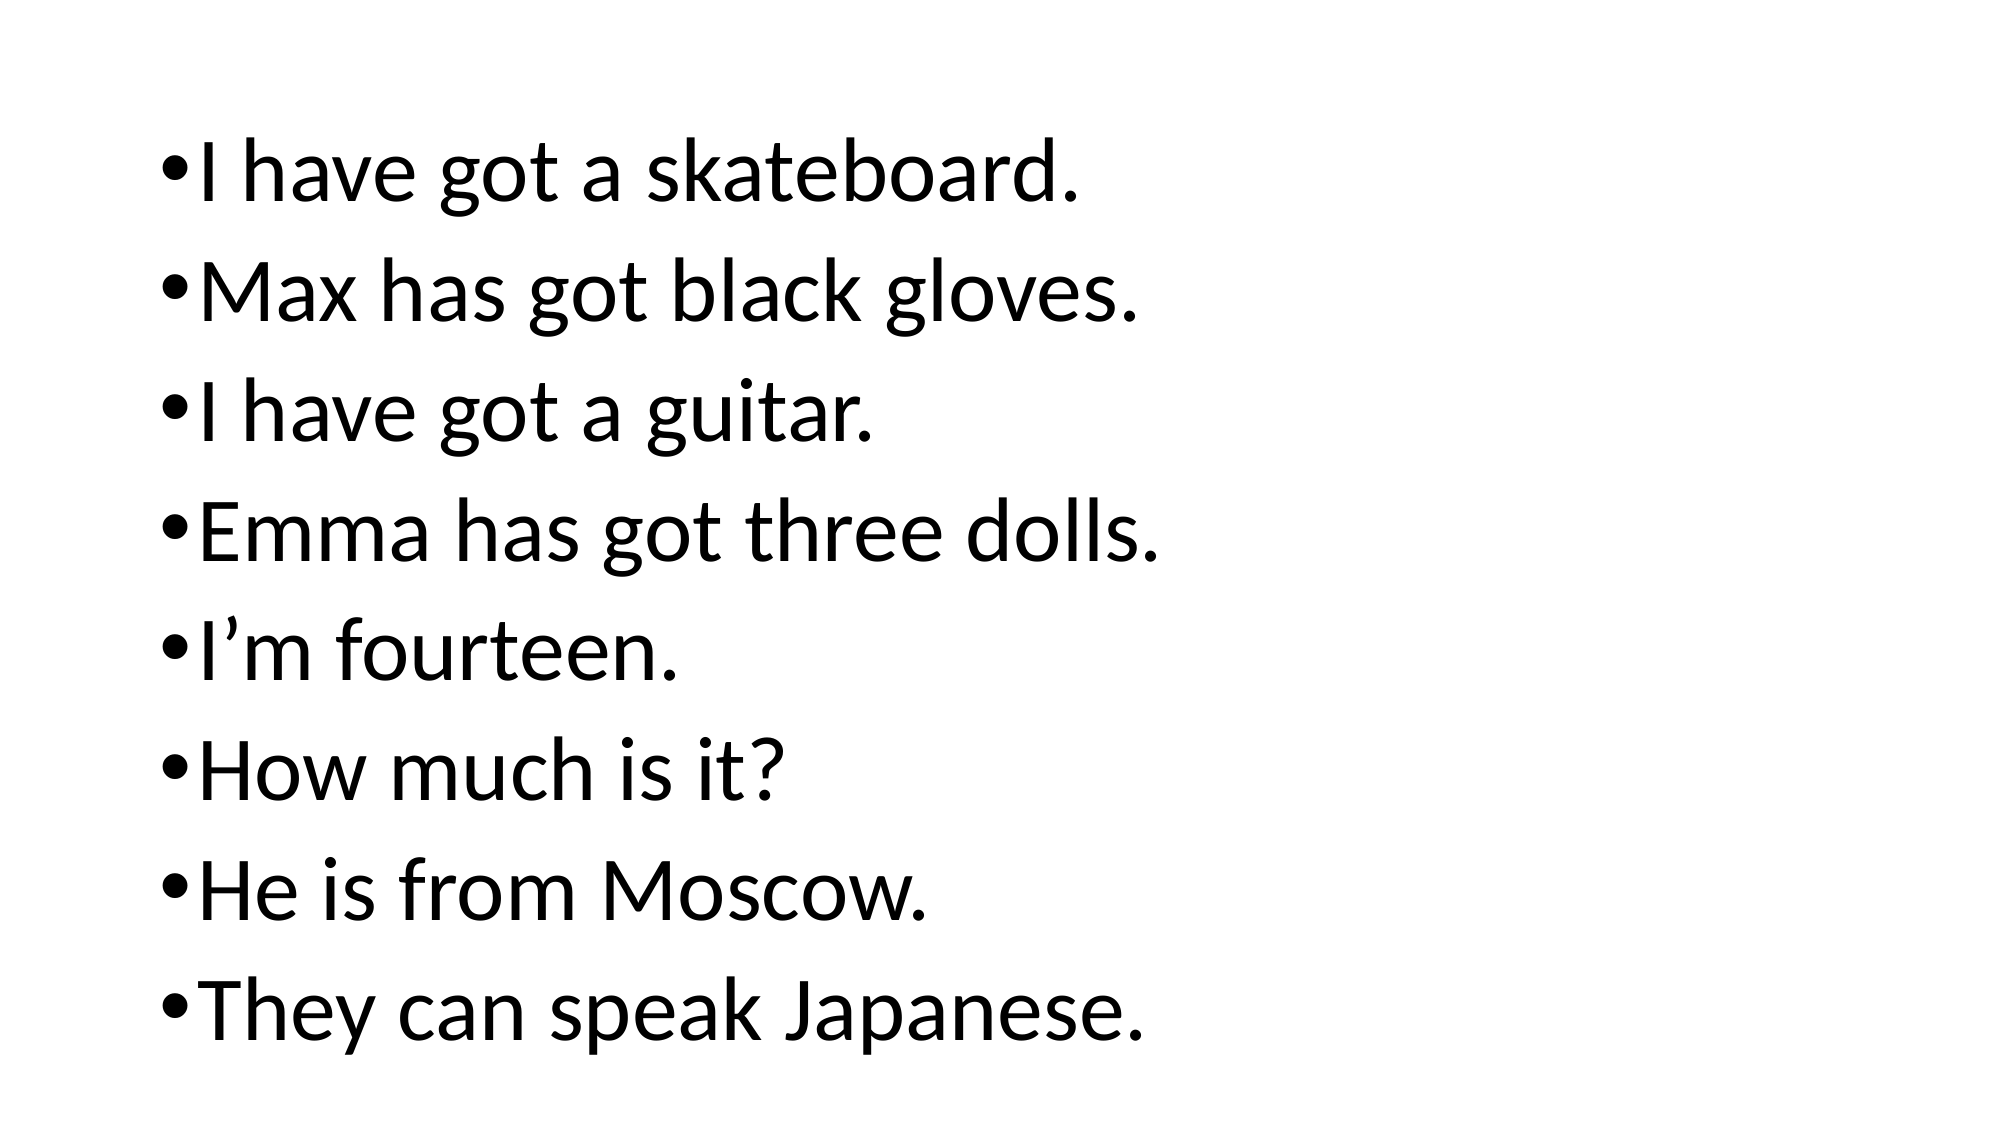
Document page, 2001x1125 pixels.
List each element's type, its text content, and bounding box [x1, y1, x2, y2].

list I have got a skateboard. Max has got black gloves. I have got a guitar. Emma has got three dolls. I’m fourteen. How much is it? He is from Moscow. They can speak Japanese. [144, 115, 1848, 843]
